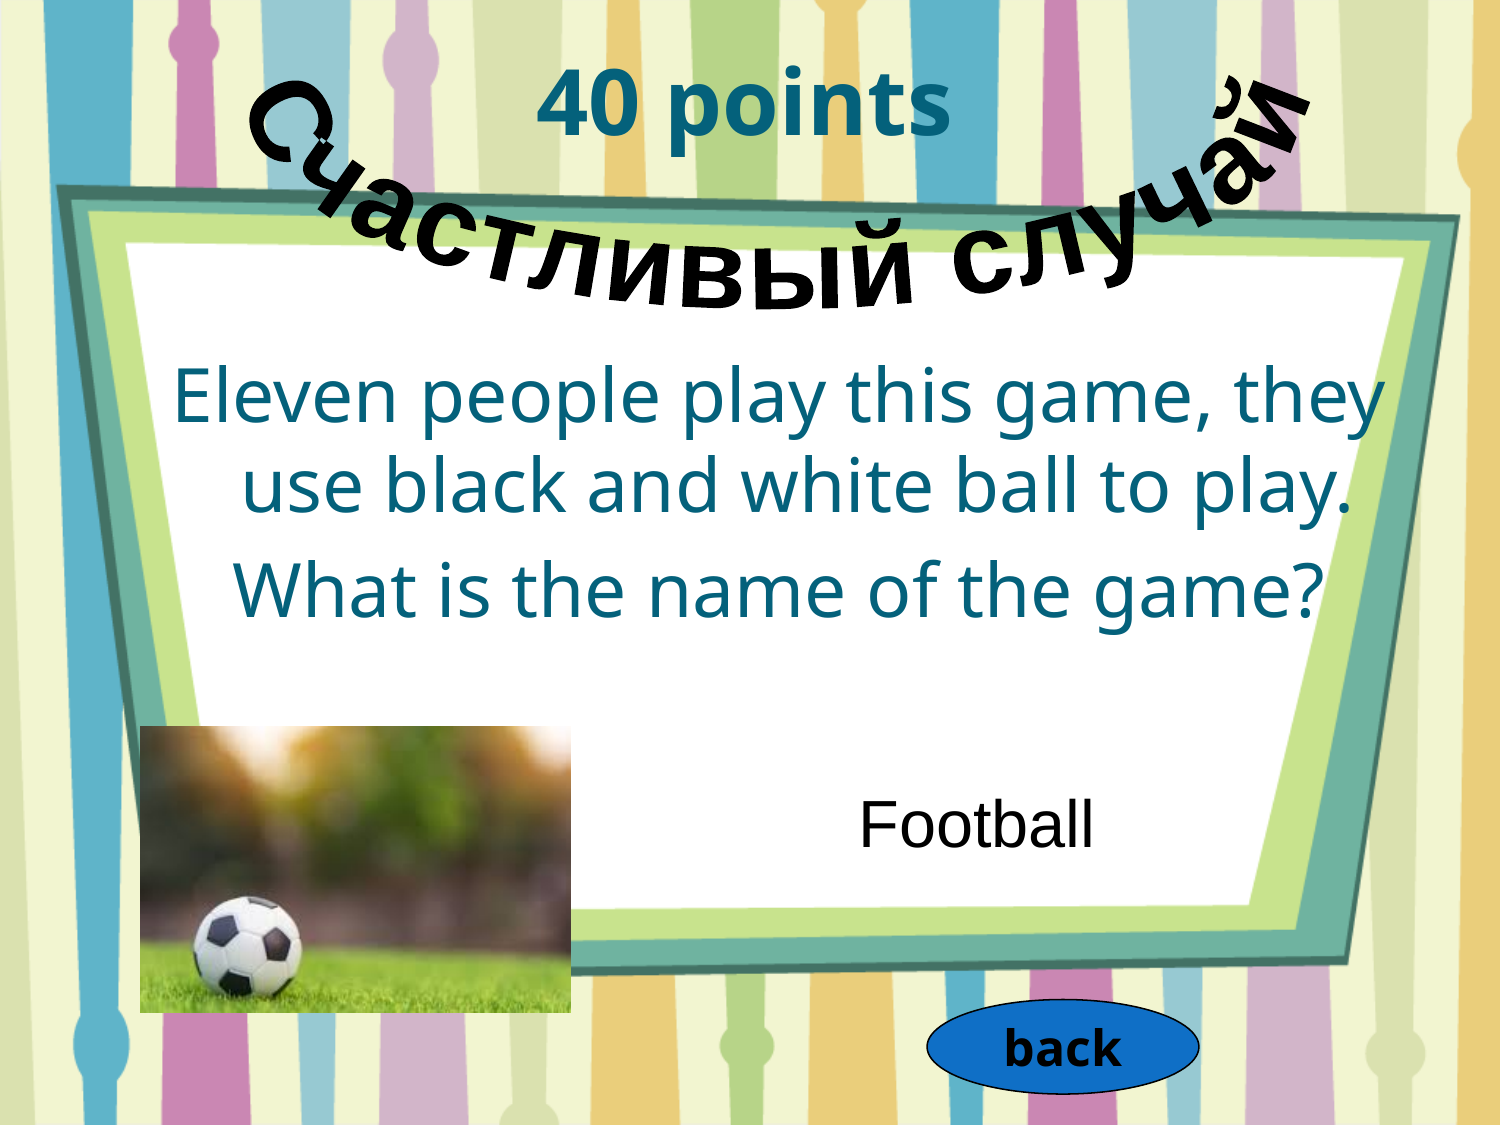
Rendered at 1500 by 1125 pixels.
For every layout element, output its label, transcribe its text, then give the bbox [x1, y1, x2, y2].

title 40 points [466, 0, 1024, 198]
list Eleven people play this game, they use black and white ball to play. What is the name of the game? [140, 339, 1419, 669]
picture [0, 0, 1500, 1125]
text_box Football [843, 773, 1341, 869]
text_box back [927, 999, 1199, 1095]
